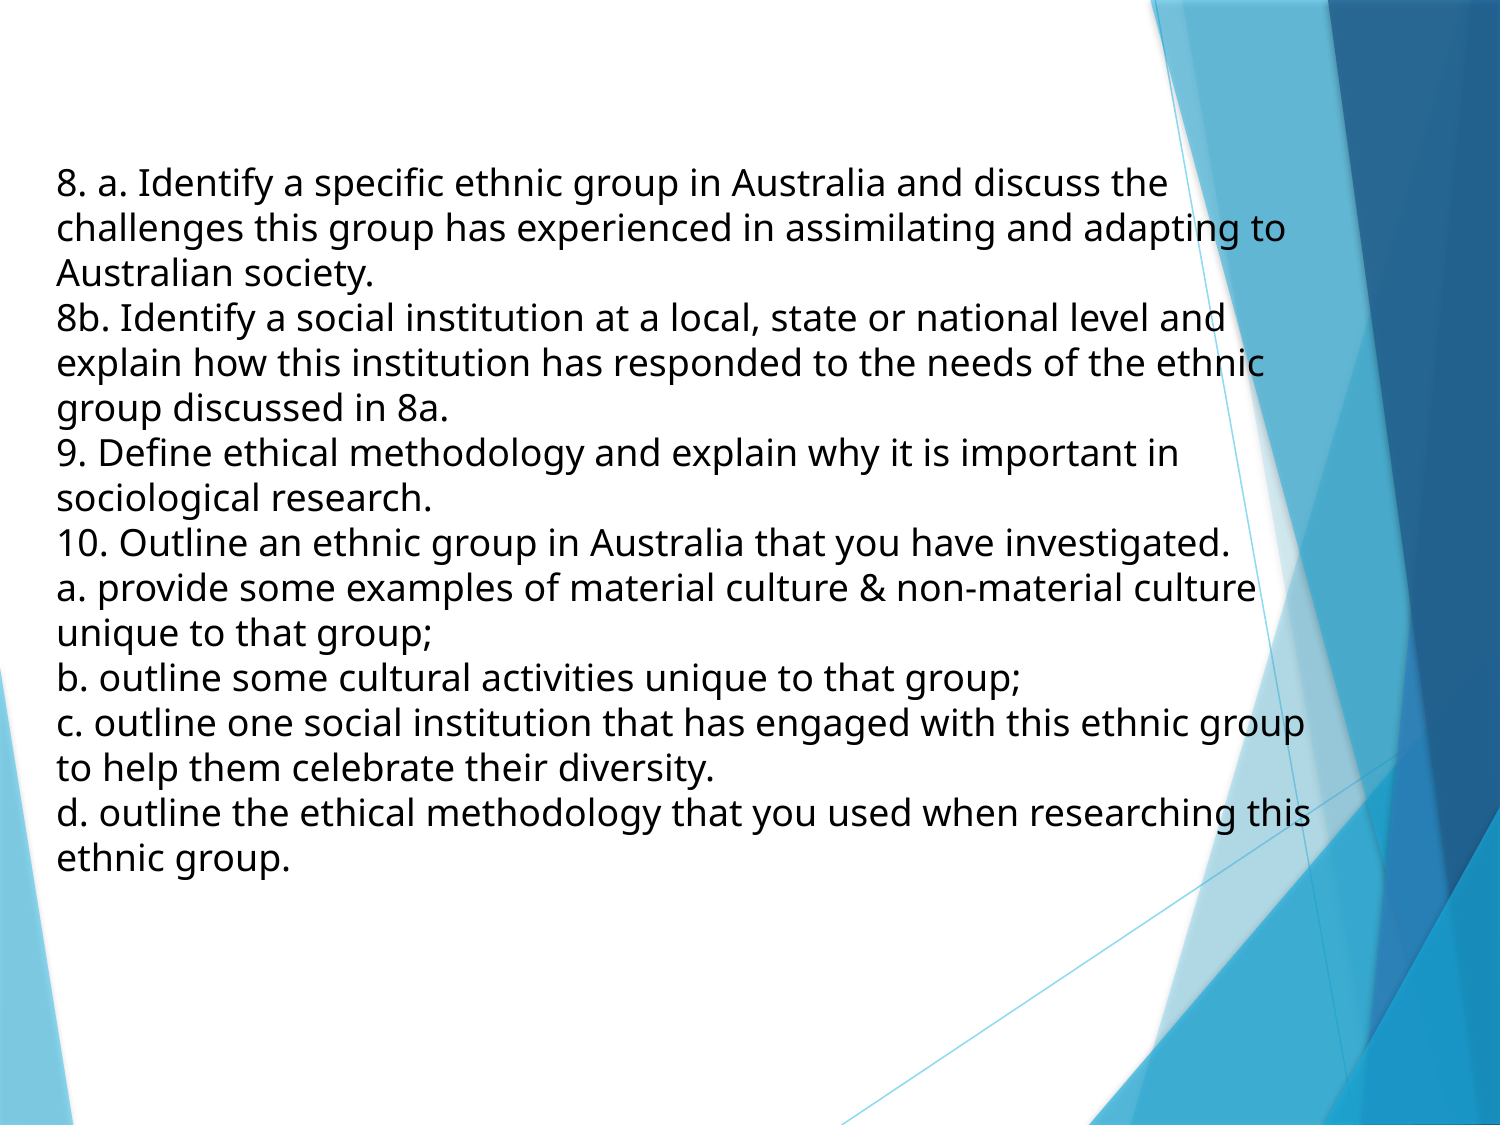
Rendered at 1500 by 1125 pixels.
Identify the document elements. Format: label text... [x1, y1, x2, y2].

text_box 8. a. Identify a specific ethnic group in Australia and discuss the challenges this group has experienced in assimilating and adapting to Australian society. 8b. Identify a social institution at a local, state or national level and explain how this institution has responded to the needs of the ethnic group discussed in 8a. 9. Define ethical methodology and explain why it is important in sociological research. 10. Outline an ethnic group in Australia that you have investigated. a. provide some examples of material culture & non-material culture unique to that group; b. outline some cultural activities unique to that group; c. outline one social institution that has engaged with this ethnic group to help them celebrate their diversity. d. outline the ethical methodology that you used when researching this ethnic group. [41, 101, 1329, 887]
